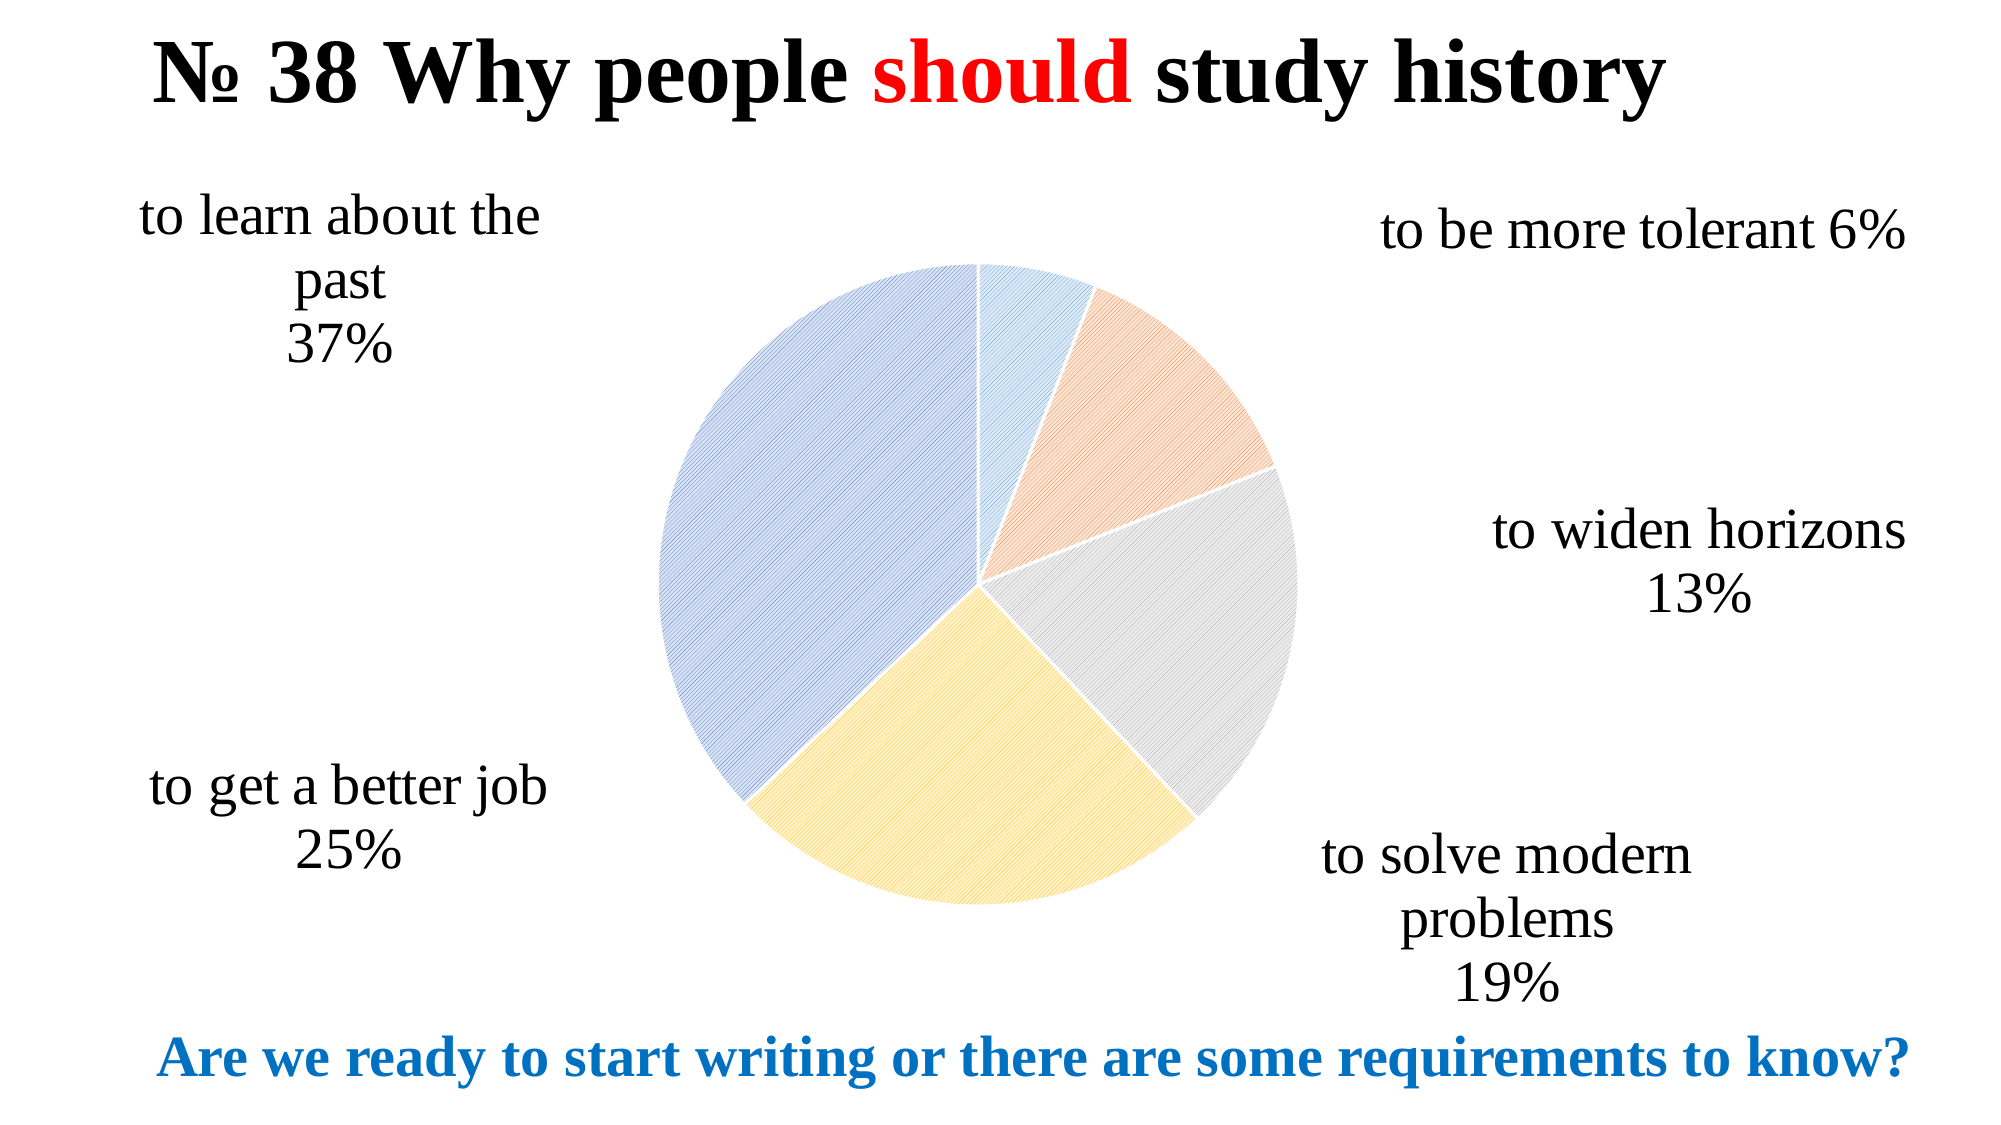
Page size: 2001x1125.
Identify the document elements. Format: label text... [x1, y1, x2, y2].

chart [36, 175, 1912, 1061]
text_box Are we ready to start writing or there are some requirements to know? [68, 1004, 2000, 1112]
title № 38 Why people should study history [137, 19, 1863, 127]
